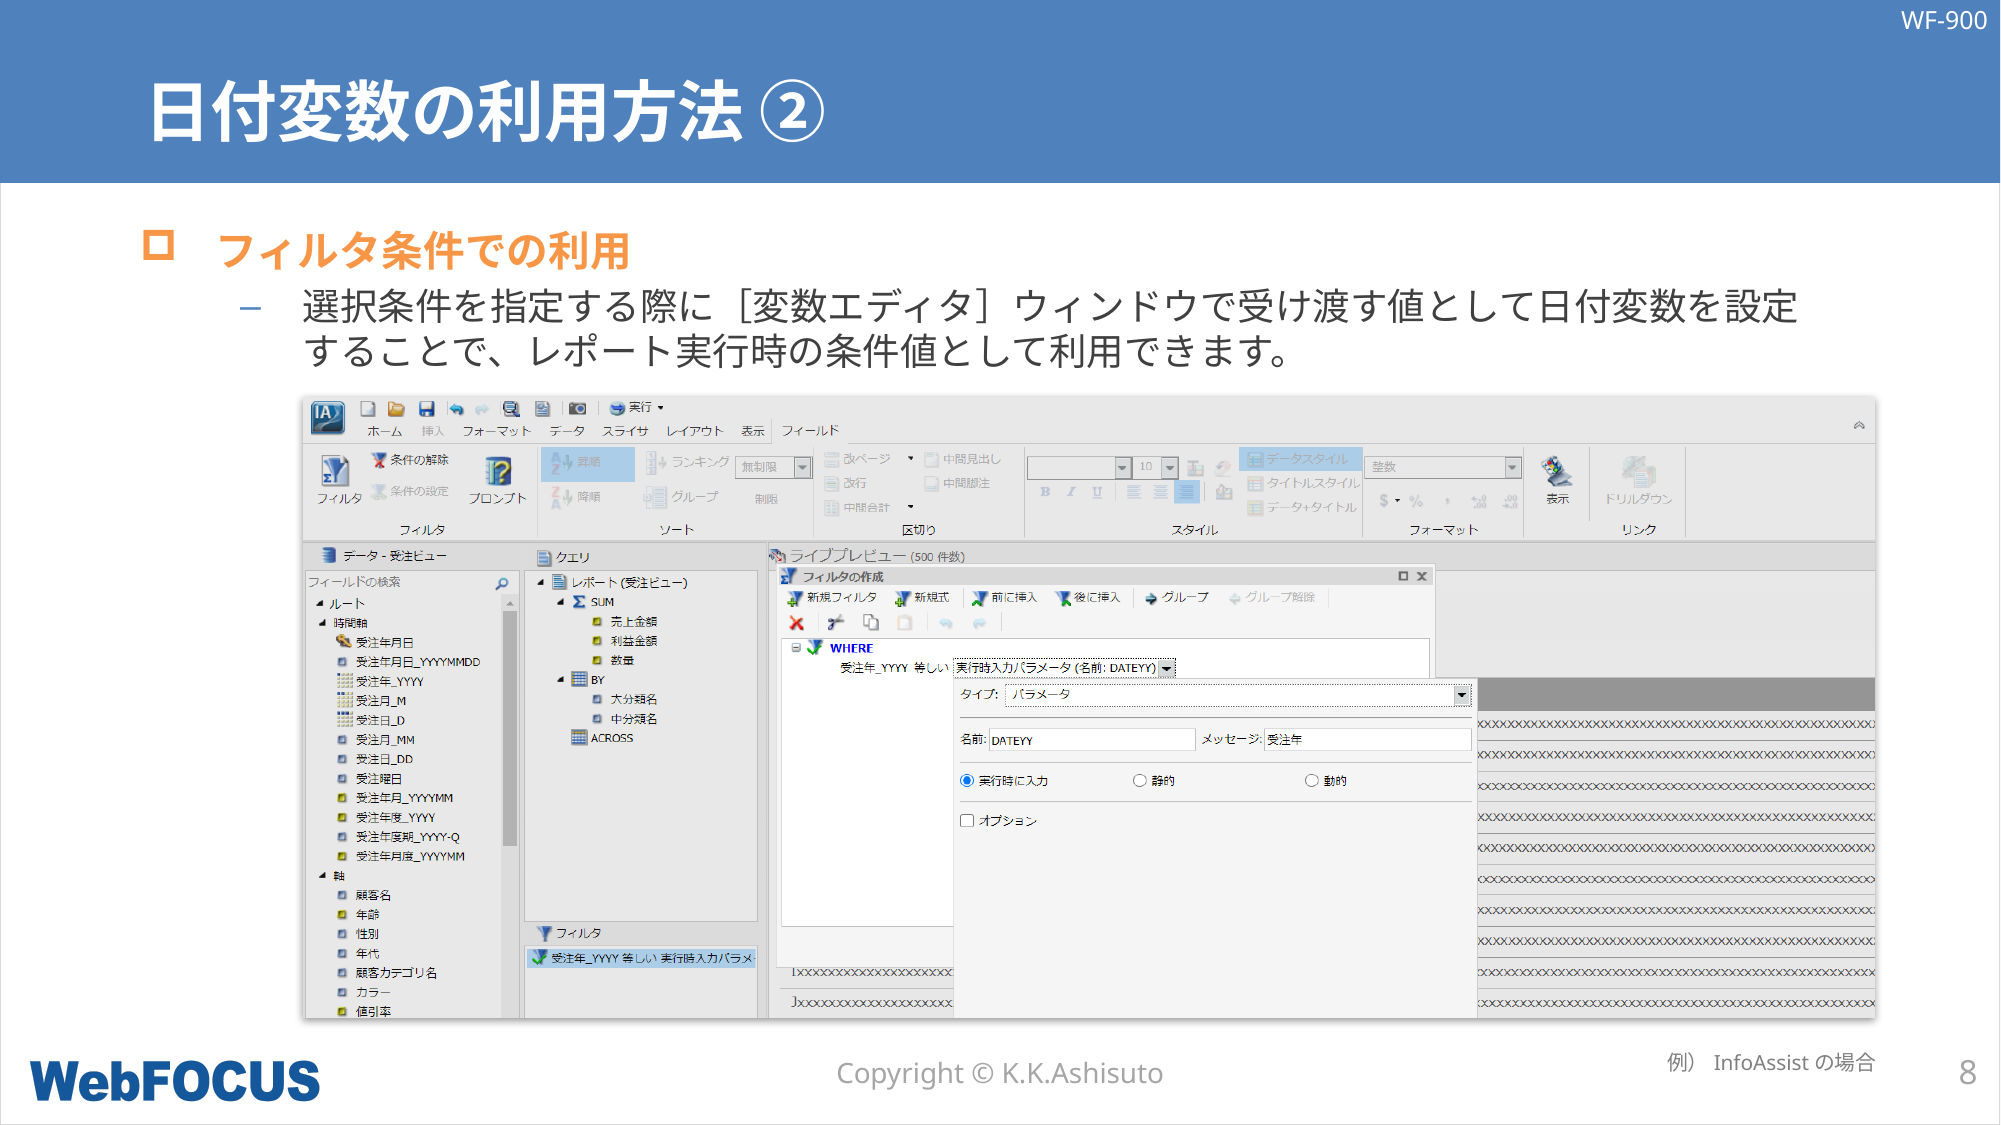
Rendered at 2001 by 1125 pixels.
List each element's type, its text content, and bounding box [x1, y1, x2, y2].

picture [25, 1050, 323, 1111]
picture [302, 396, 1875, 1018]
list フィルタ条件での利用 選択条件を指定する際に［変数エディタ］ウィンドウで受け渡す値として日付変数を設定 することで、レポート実行時の条件値として利用できます。 [125, 217, 1926, 1020]
title 日付変数の利用方法 ② [129, 50, 1924, 169]
text_box 例）InfoAssistの場合 [1661, 1037, 1886, 1082]
